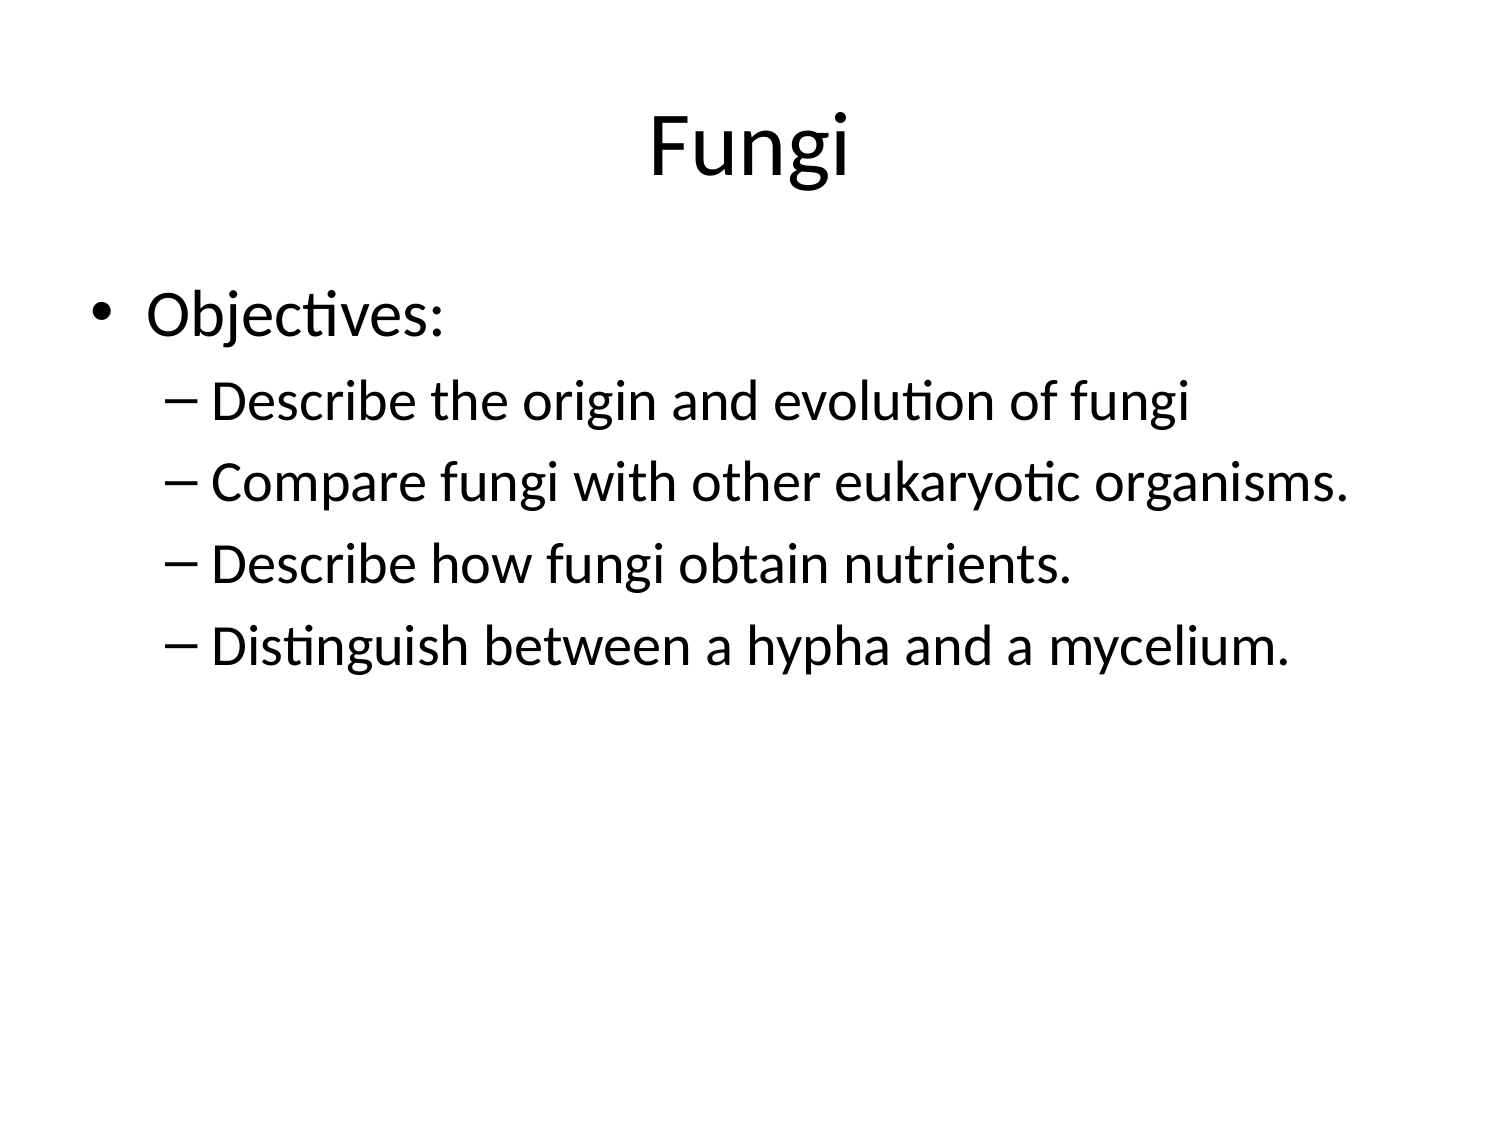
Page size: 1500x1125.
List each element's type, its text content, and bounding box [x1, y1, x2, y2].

title Fungi [75, 45, 1425, 233]
list Objectives: Describe the origin and evolution of fungi Compare fungi with other eukaryotic organisms. Describe how fungi obtain nutrients. Distinguish between a hypha and a mycelium. [75, 262, 1425, 1005]
